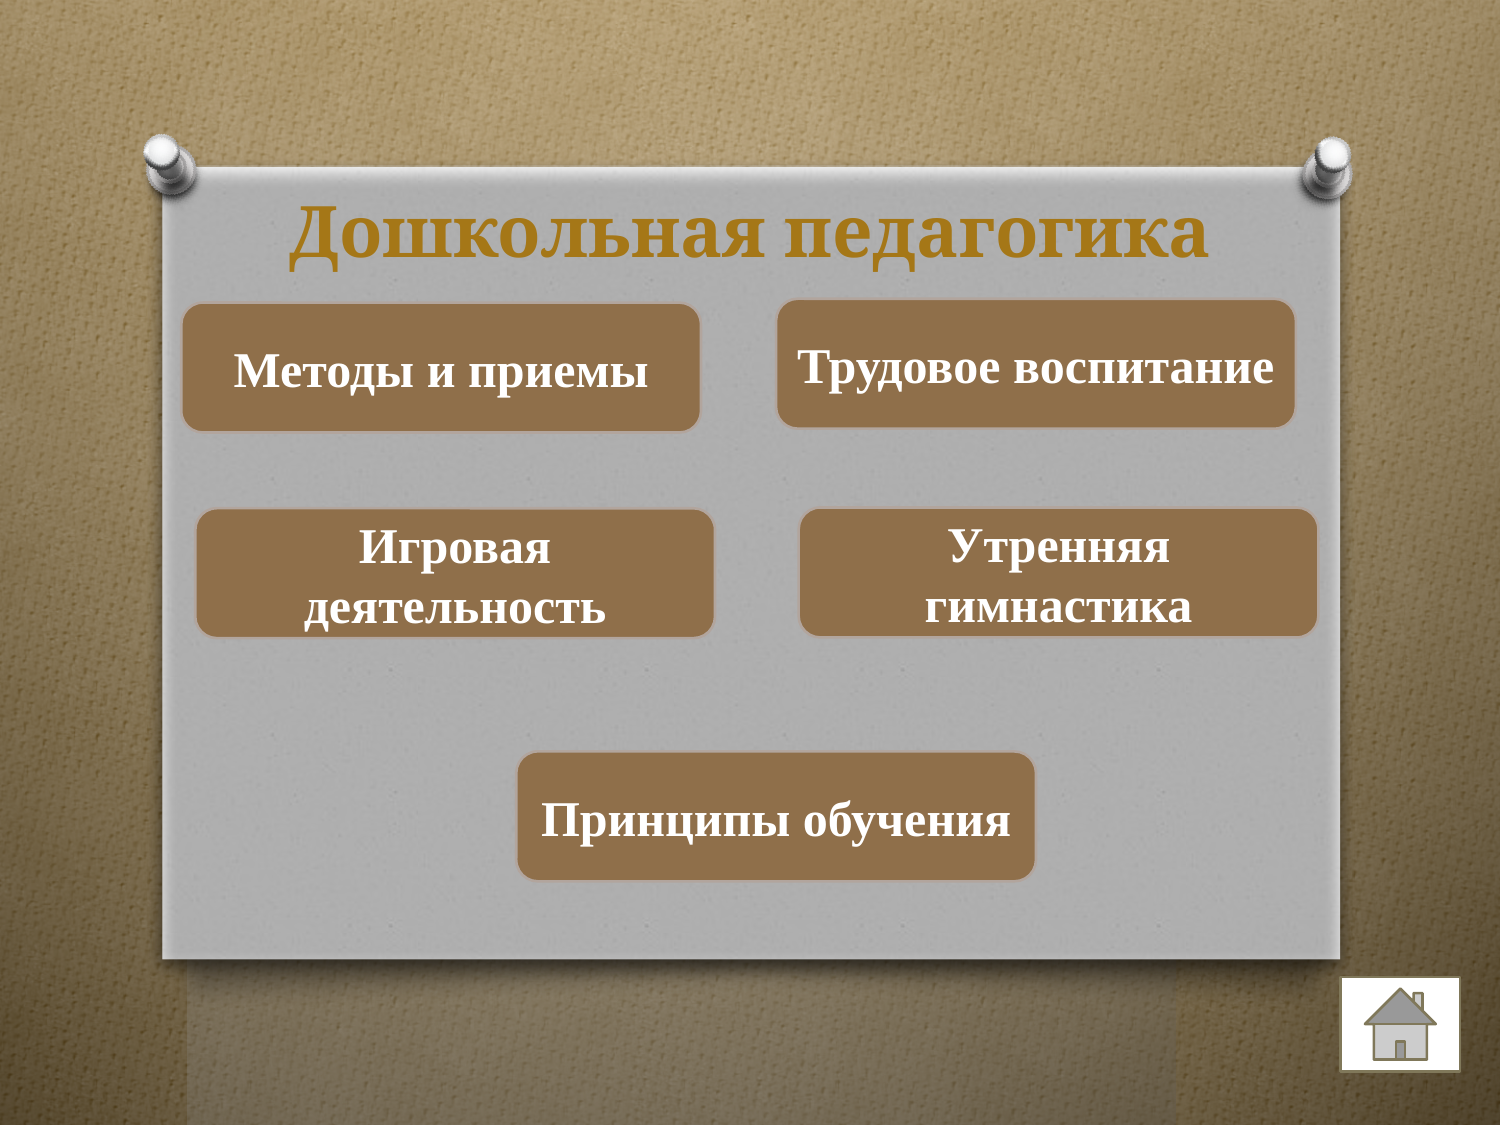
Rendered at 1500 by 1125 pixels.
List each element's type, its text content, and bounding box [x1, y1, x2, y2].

text_box Трудовое воспитание [774, 297, 1298, 430]
text_box Утренняя гимнастика [797, 506, 1320, 639]
text_box [1339, 976, 1461, 1073]
picture [1317, 109, 1396, 228]
text_box Принципы обучения [514, 750, 1038, 883]
title Дошкольная педагогика [183, 90, 1317, 279]
text_box Игровая деятельность [193, 506, 717, 640]
text_box Методы и приемы [179, 301, 703, 434]
picture [112, 100, 183, 218]
